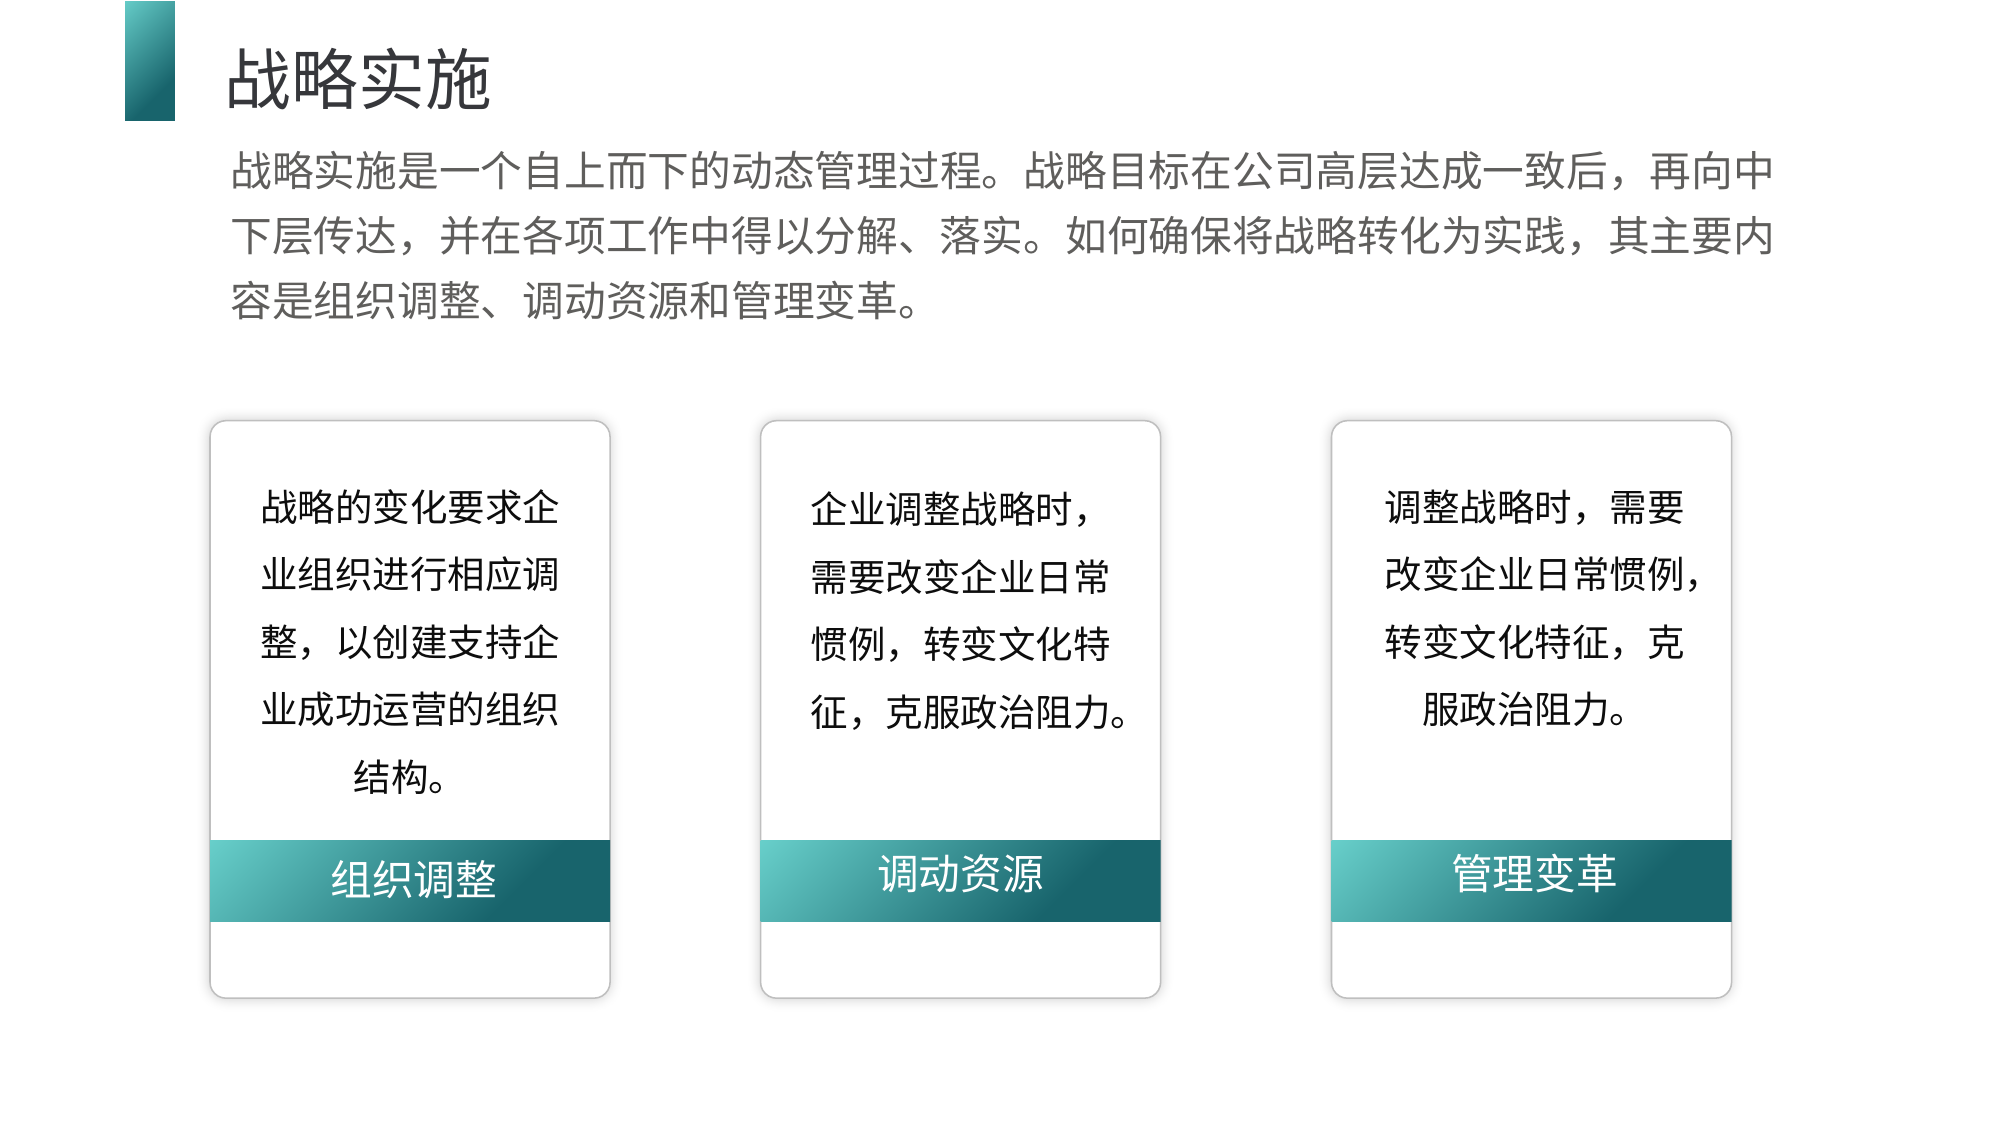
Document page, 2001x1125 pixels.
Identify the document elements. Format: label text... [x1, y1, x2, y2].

text_box 组织调整 [295, 846, 533, 912]
text_box 战略实施是一个自上而下的动态管理过程。战略目标在公司高层达成一致后，再向中下层传达，并在各项工作中得以分解、落实。如何确保将战略转化为实践，其主要内容是组织调整、调动资源和管理变革。 [215, 122, 1790, 332]
text_box [123, 0, 177, 123]
text_box 战略的变化要求企业组织进行相应调整，以创建支持企业成功运营的组织结构。 [247, 461, 572, 799]
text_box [760, 420, 1161, 999]
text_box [1331, 420, 1732, 999]
text_box [209, 840, 611, 922]
text_box 战略实施 [209, 30, 830, 125]
text_box [208, 419, 612, 1000]
